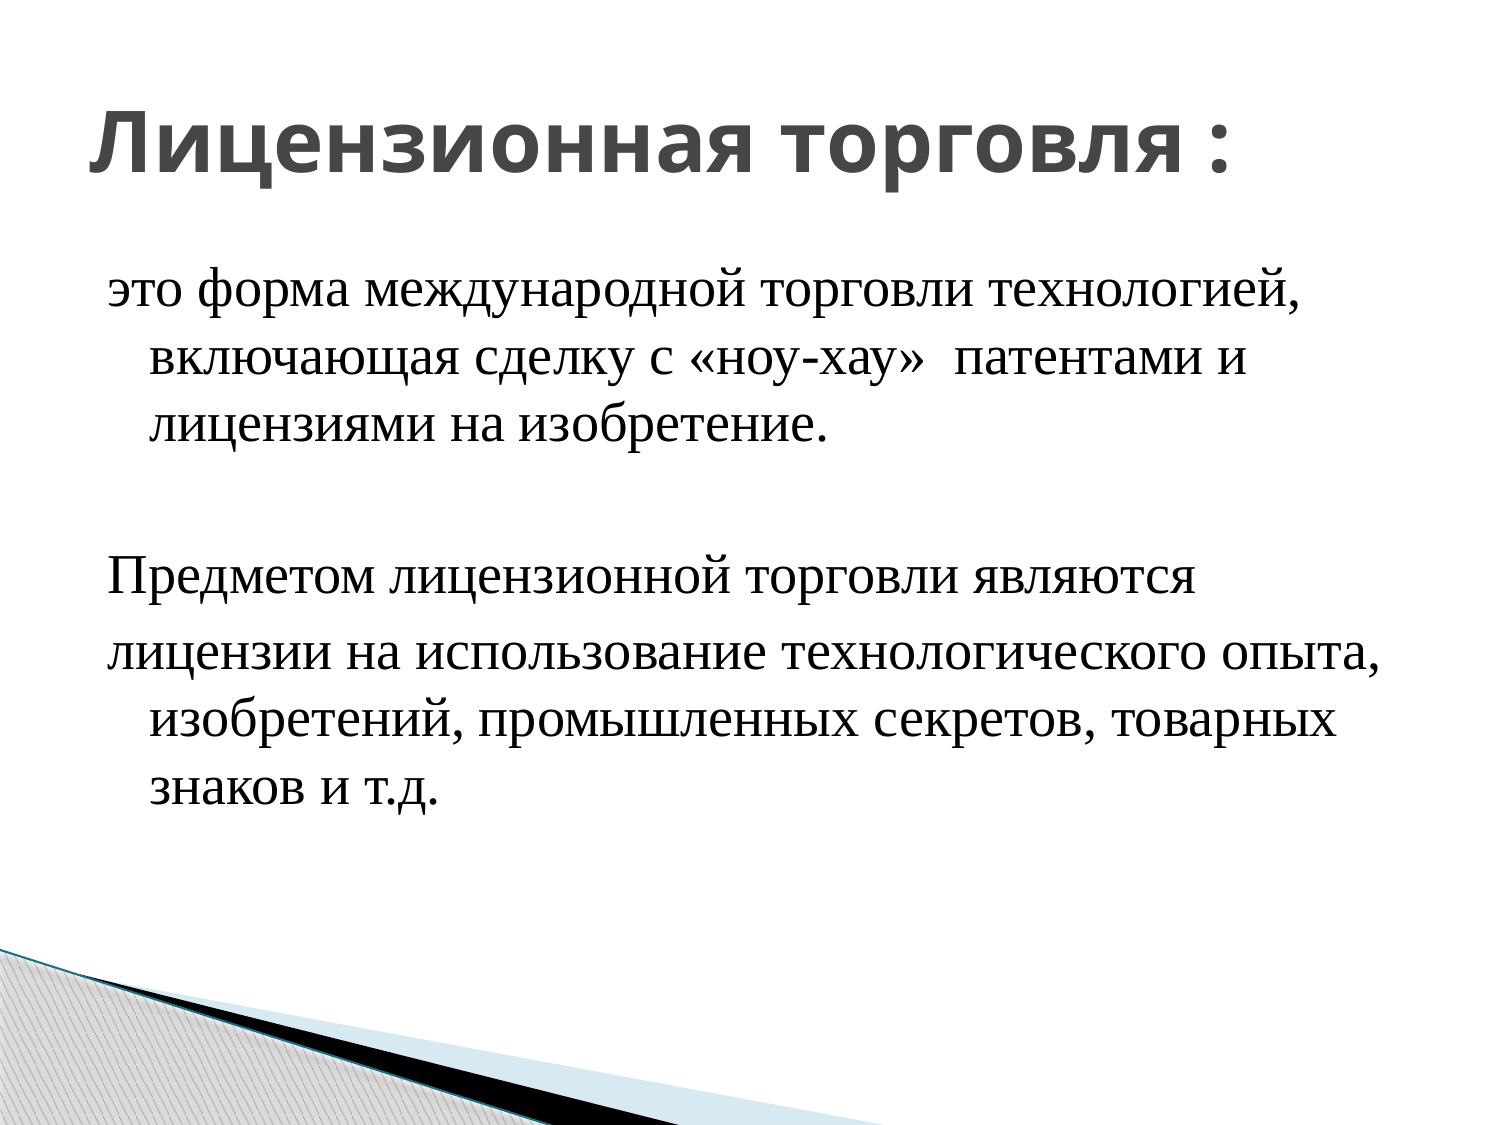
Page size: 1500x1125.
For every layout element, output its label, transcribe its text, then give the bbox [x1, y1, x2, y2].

title Лицензионная торговля : [75, 45, 1425, 233]
list это форма международной торговли технологией, включающая сделку с «ноу-хау» патентами и лицензиями на изобретение. Предметом лицензионной торговли являются лицензии на использование технологического опыта, изобретений, промышленных секретов, товарных знаков и т.д. [75, 243, 1425, 986]
